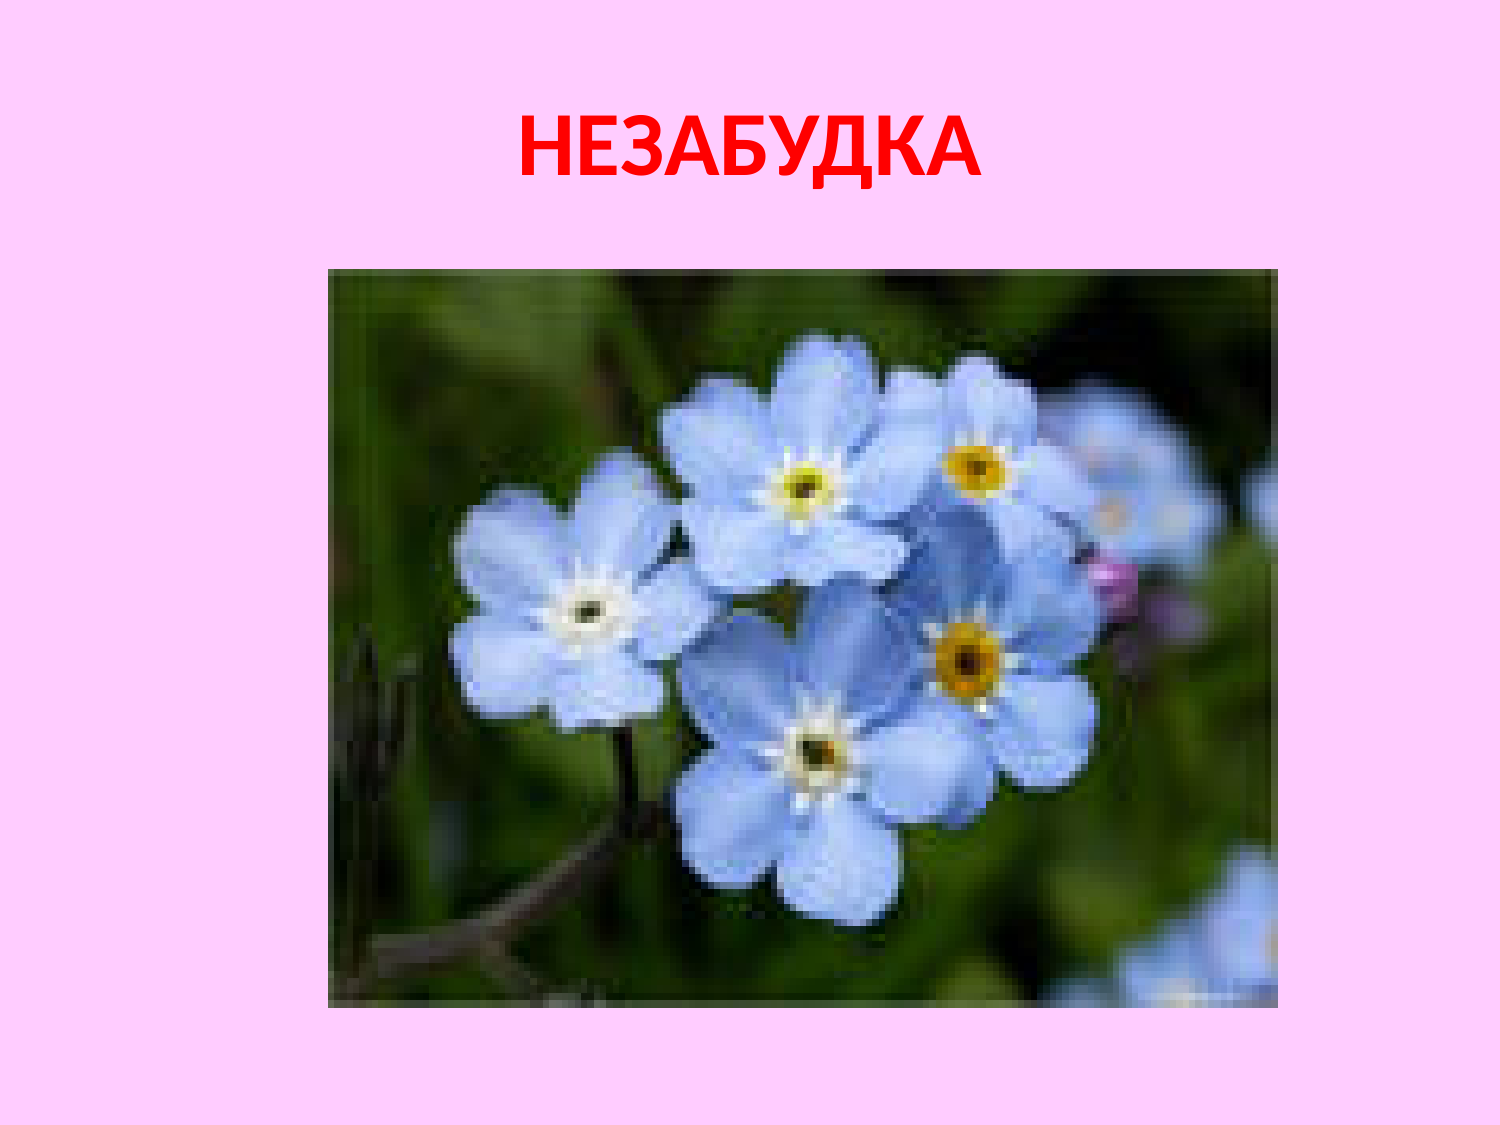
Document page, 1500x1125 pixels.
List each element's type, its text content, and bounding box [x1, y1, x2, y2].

title НЕЗАБУДКА [75, 45, 1425, 233]
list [327, 269, 1278, 1008]
